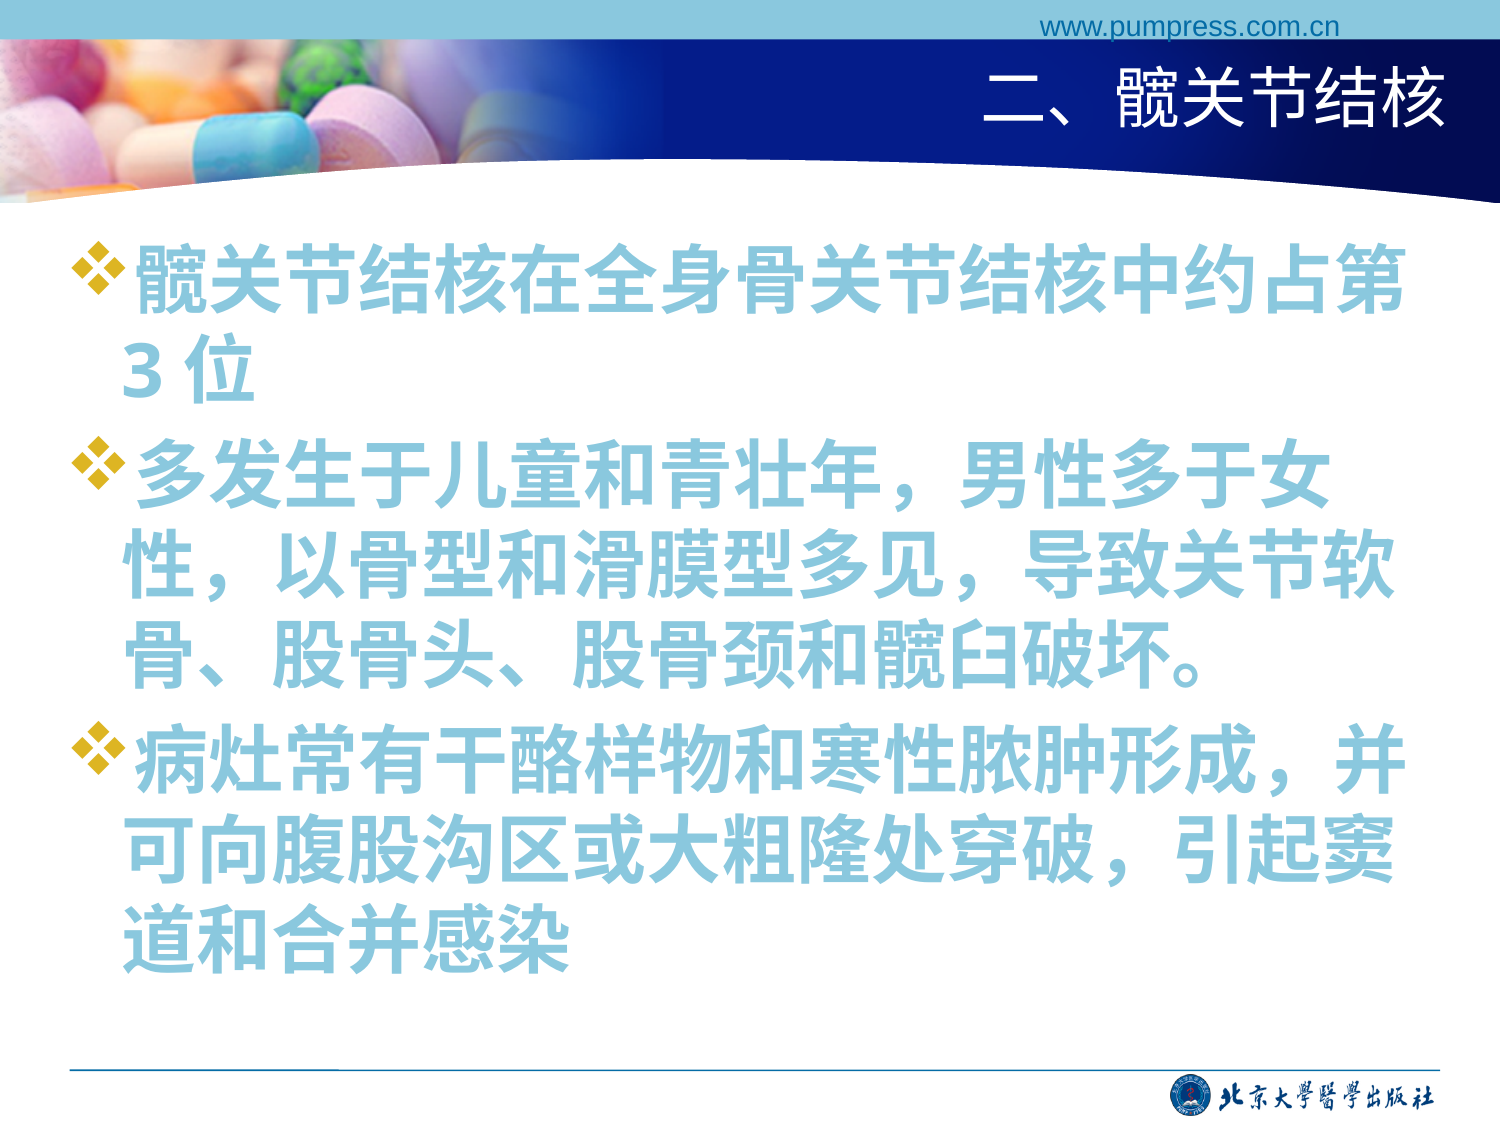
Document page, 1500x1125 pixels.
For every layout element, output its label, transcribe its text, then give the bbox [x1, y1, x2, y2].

picture [0, 40, 1500, 203]
picture [1170, 1074, 1436, 1118]
list 髋关节结核在全身骨关节结核中约占第3位 多发生于儿童和青壮年，男性多于女性，以骨型和滑膜型多见，导致关节软骨、股骨头、股骨颈和髋臼破坏。 病灶常有干酪样物和寒性脓肿形成，并可向腹股沟区或大粗隆处穿破，引起窦道和合并感染 [49, 224, 1463, 1026]
slide_number www.pumpress.com.cn [1025, 0, 1463, 38]
title 二、髋关节结核 [137, 49, 1463, 143]
